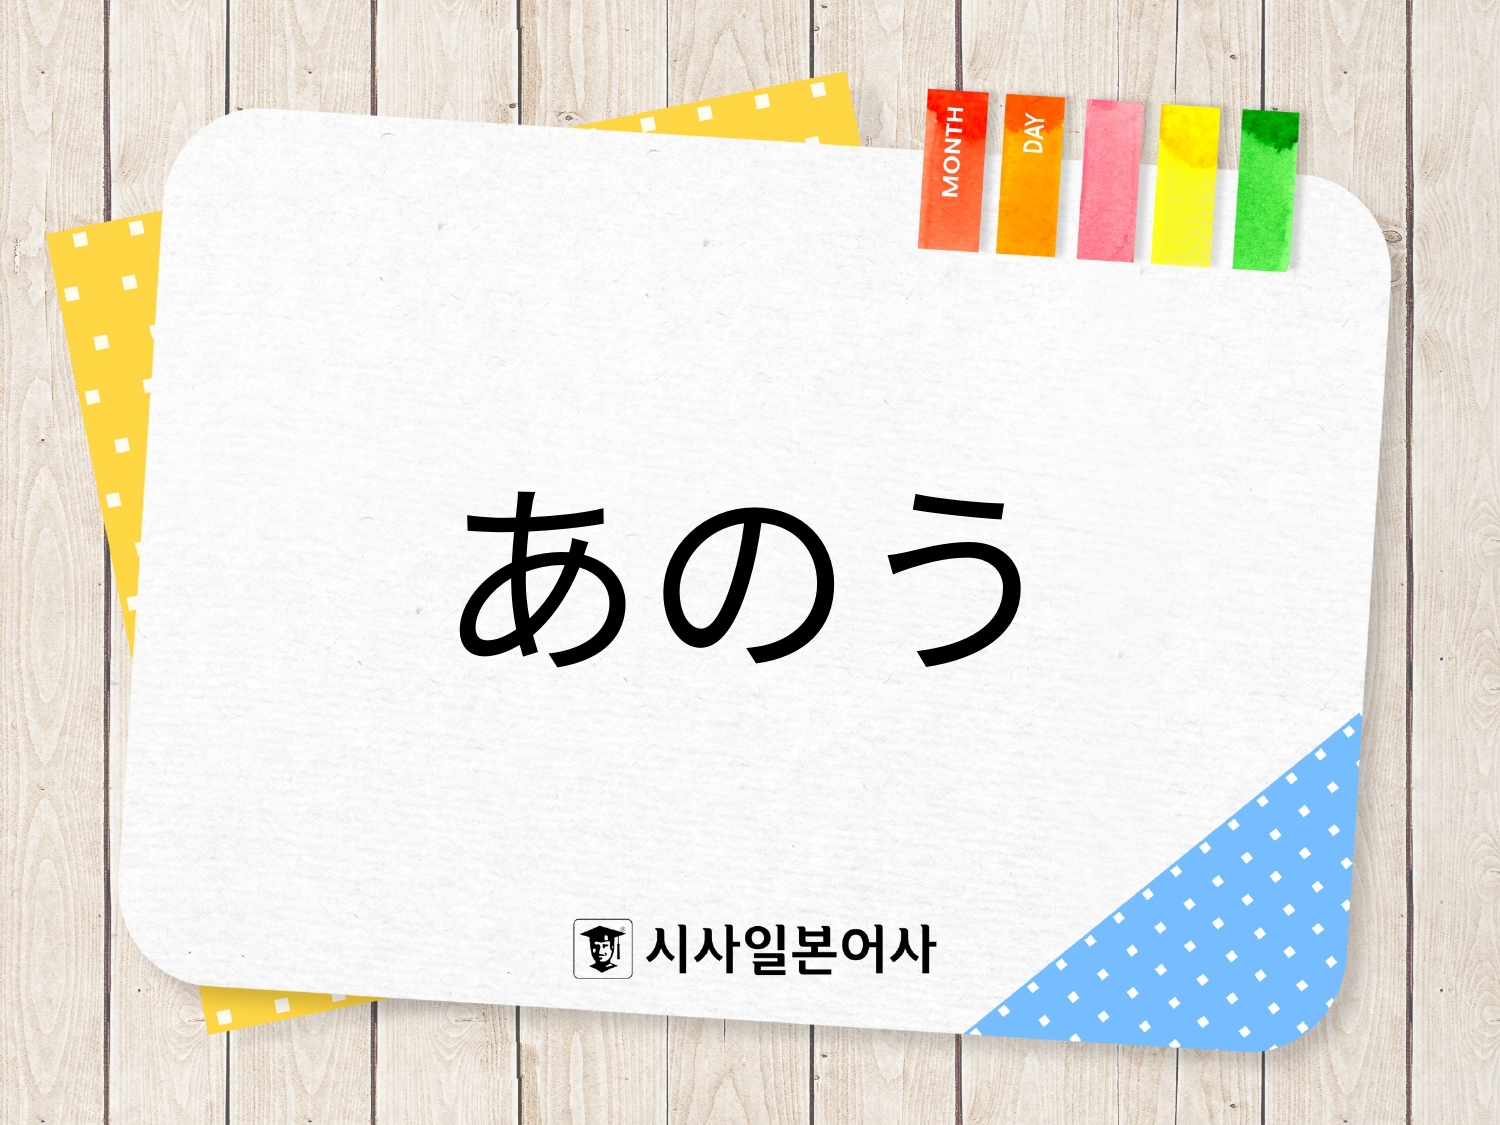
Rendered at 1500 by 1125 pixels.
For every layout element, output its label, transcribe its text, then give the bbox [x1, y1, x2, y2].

picture [0, 0, 1500, 1125]
title あのう [75, 338, 1425, 811]
